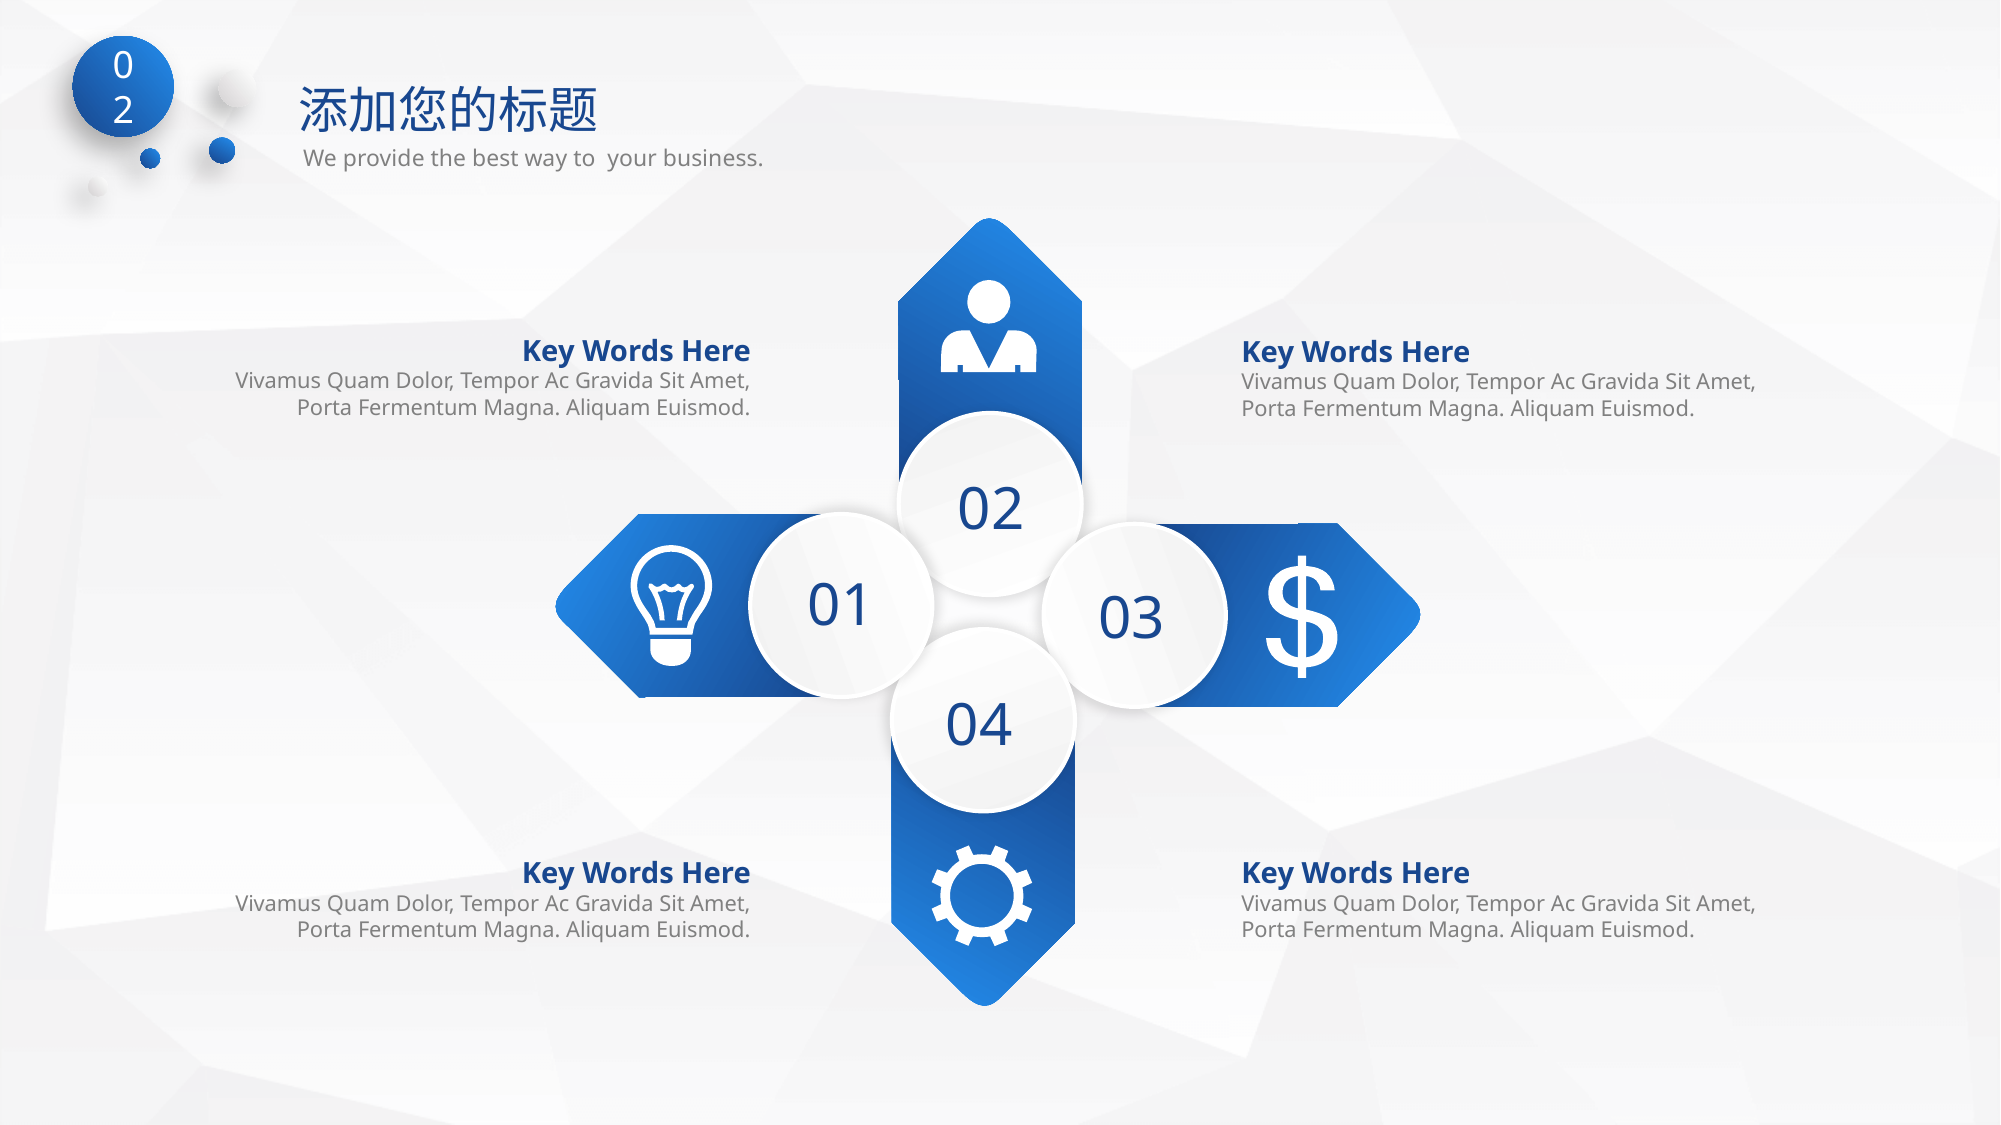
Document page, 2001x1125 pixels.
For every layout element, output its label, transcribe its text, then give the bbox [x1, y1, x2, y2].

text_box Key Words Here Vivamus Quam Dolor, Tempor Ac Gravida Sit Amet, Porta Fermentum Magna. Aliquam Euismod. [1226, 290, 1777, 428]
text_box Key Words Here Vivamus Quam Dolor, Tempor Ac Gravida Sit Amet, Porta Fermentum Magna. Aliquam Euismod. [198, 812, 766, 950]
text_box 02 [940, 463, 1042, 549]
text_box [554, 512, 822, 699]
text_box Key Words Here Vivamus Quam Dolor, Tempor Ac Gravida Sit Amet, Porta Fermentum Magna. Aliquam Euismod. [1226, 812, 1777, 950]
text_box [1265, 554, 1339, 679]
text_box [1161, 522, 1422, 708]
text_box Key Words Here Vivamus Quam Dolor, Tempor Ac Gravida Sit Amet, Porta Fermentum Magna. Aliquam Euismod. [198, 289, 766, 427]
text_box 03 [1081, 572, 1183, 658]
text_box [749, 512, 934, 699]
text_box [630, 545, 713, 666]
picture [0, 0, 2000, 1125]
text_box 04 [928, 679, 1030, 765]
text_box [1042, 522, 1227, 708]
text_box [940, 279, 1037, 373]
text_box [890, 739, 1077, 1007]
text_box 01 [790, 559, 892, 645]
text_box [930, 844, 1034, 948]
text_box [897, 411, 1083, 597]
text_box [890, 628, 1077, 813]
text_box [897, 217, 1083, 477]
